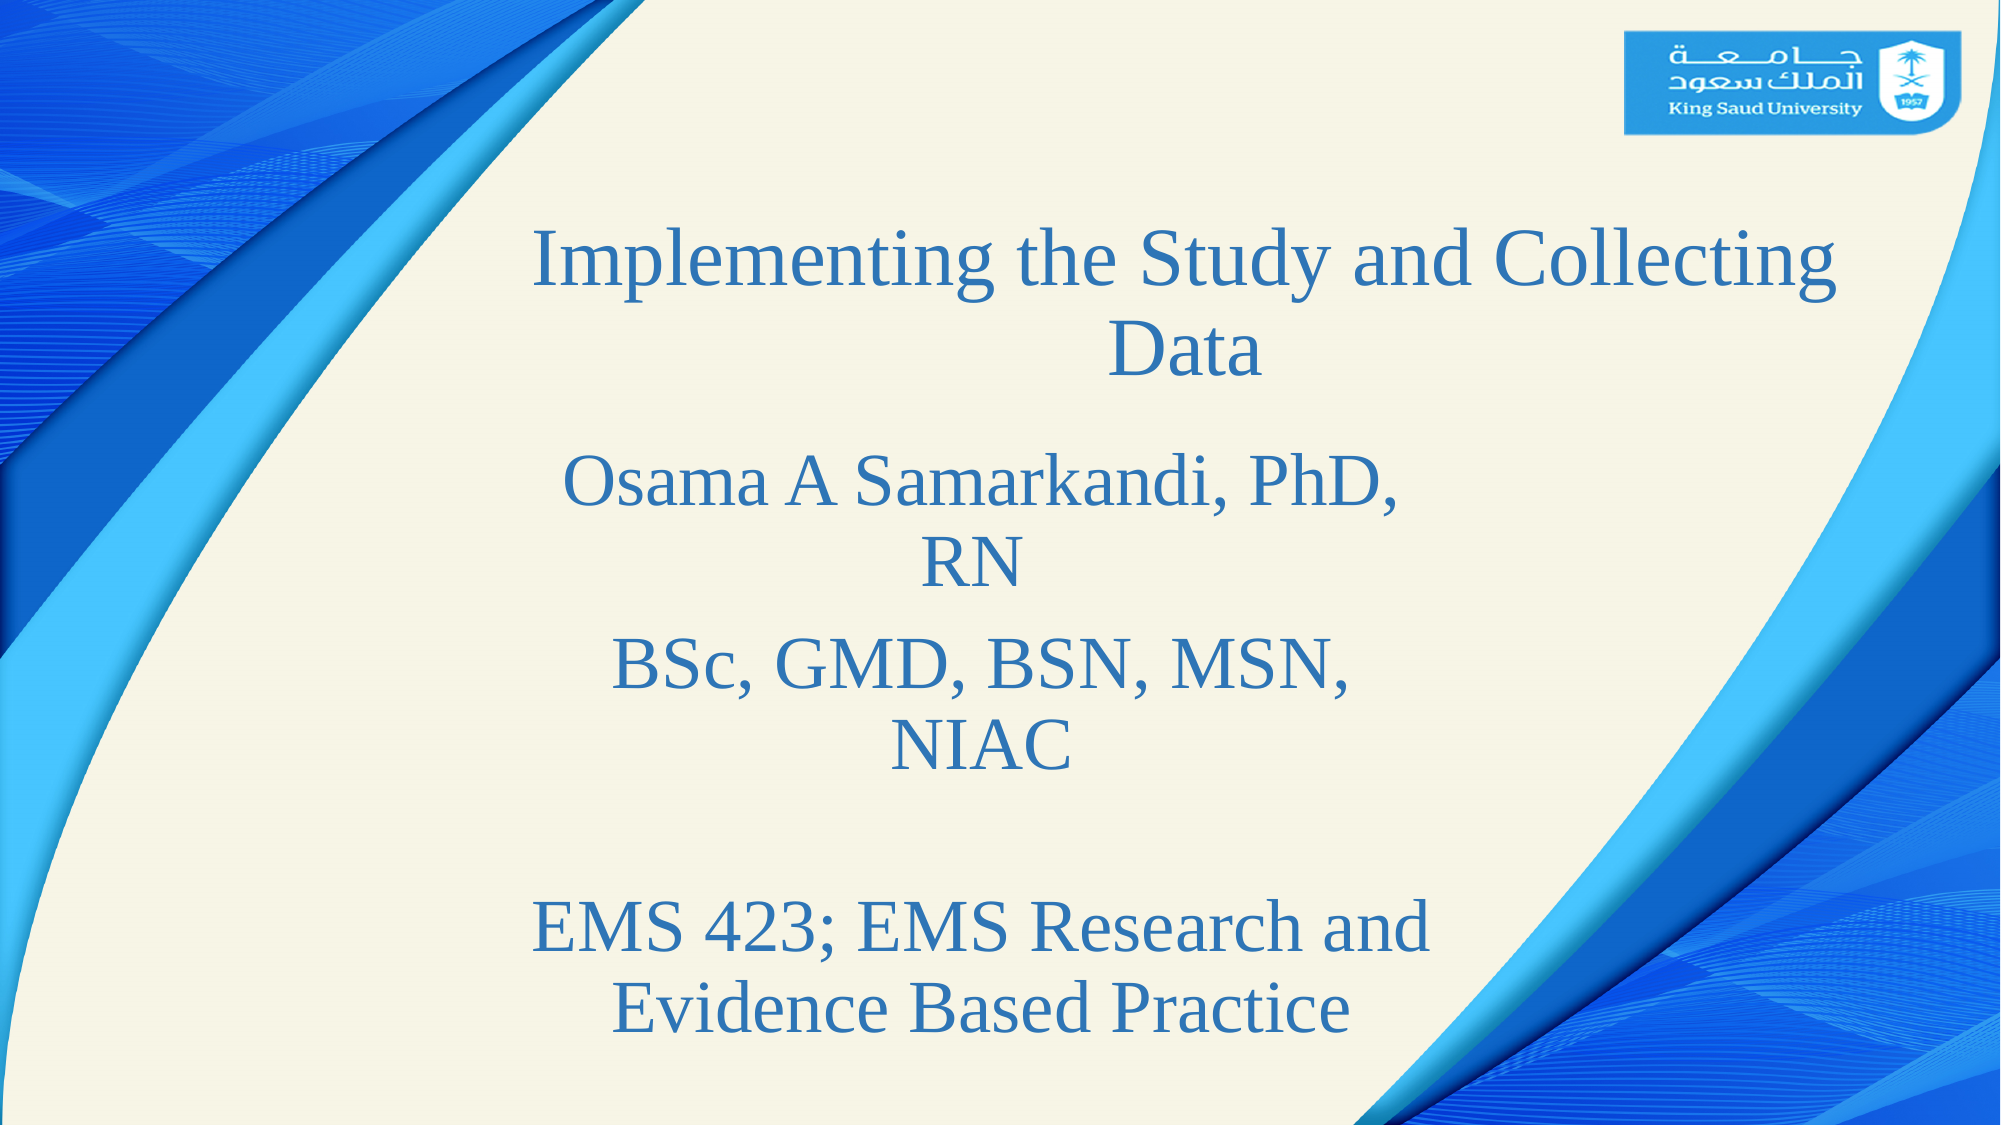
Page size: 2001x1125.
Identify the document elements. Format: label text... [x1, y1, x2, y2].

picture [0, 0, 2001, 1125]
title Implementing the Study and Collecting Data [435, 205, 1936, 401]
subtitle Osama A Samarkandi, PhD, RN BSc, GMD, BSN, MSN, NIAC EMS 423; EMS Research and Evidence Based Practice [496, 433, 1467, 705]
